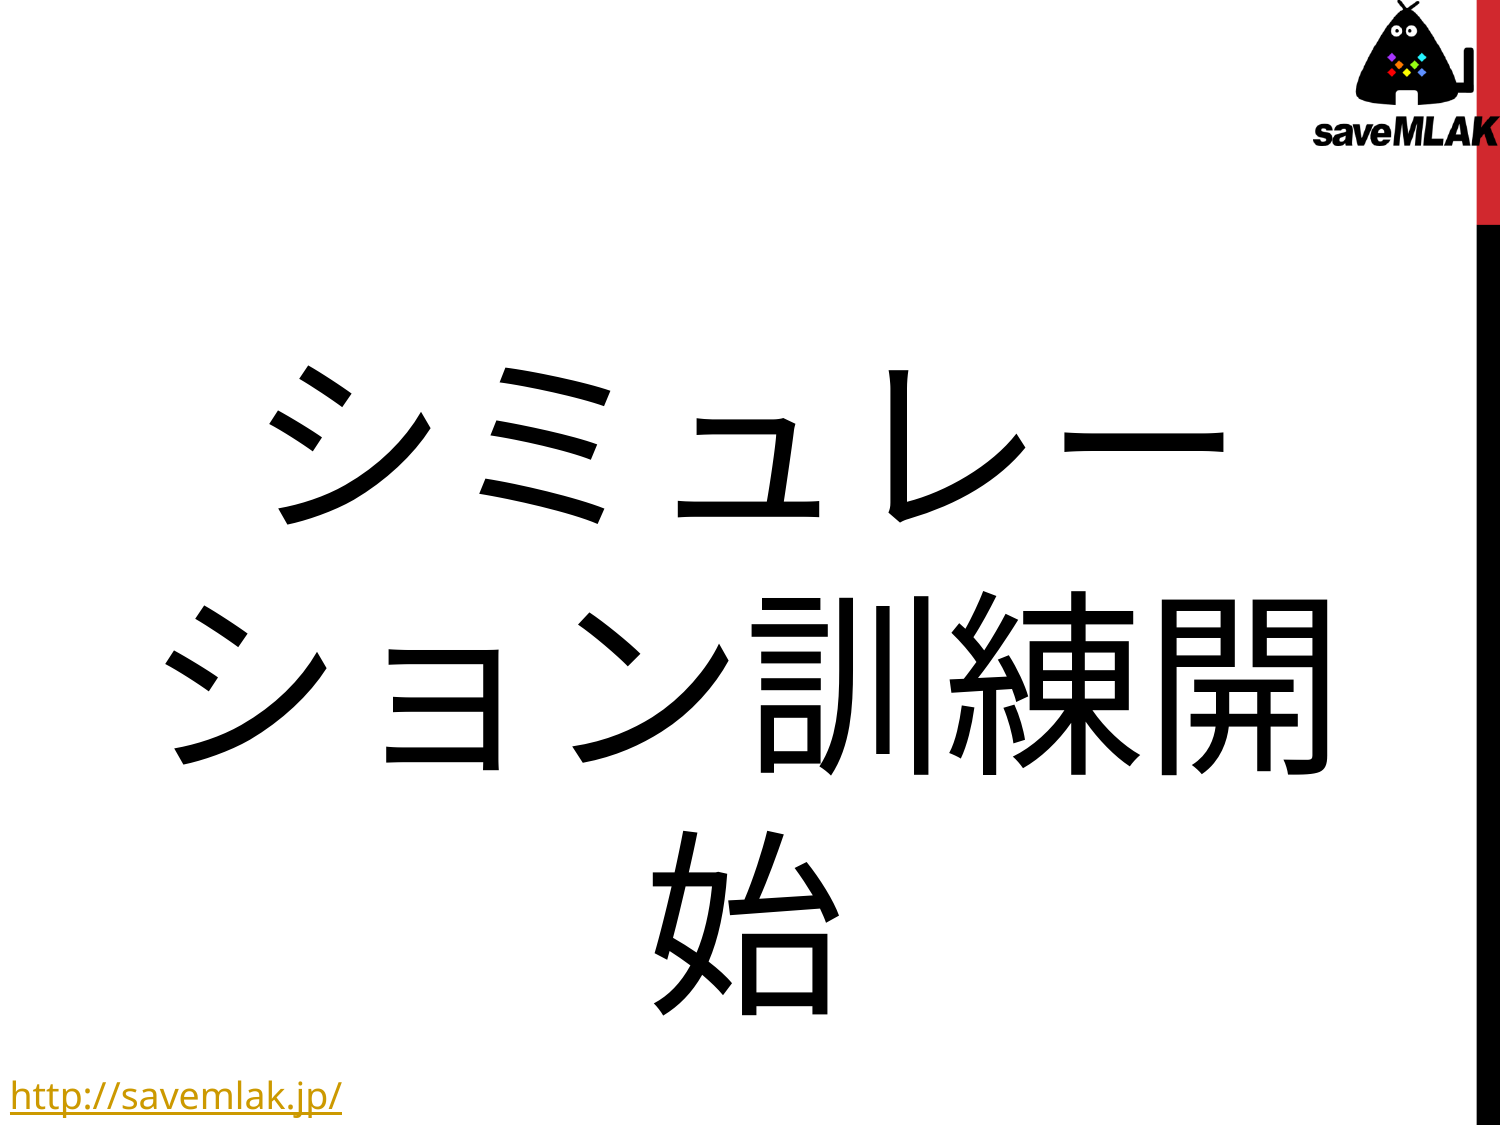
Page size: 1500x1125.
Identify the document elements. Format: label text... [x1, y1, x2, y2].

text_box シミュレーション訓練開始 [51, 311, 1438, 1047]
text_box http://savemlak.jp/ [0, 1064, 358, 1125]
picture [1313, 0, 1500, 146]
